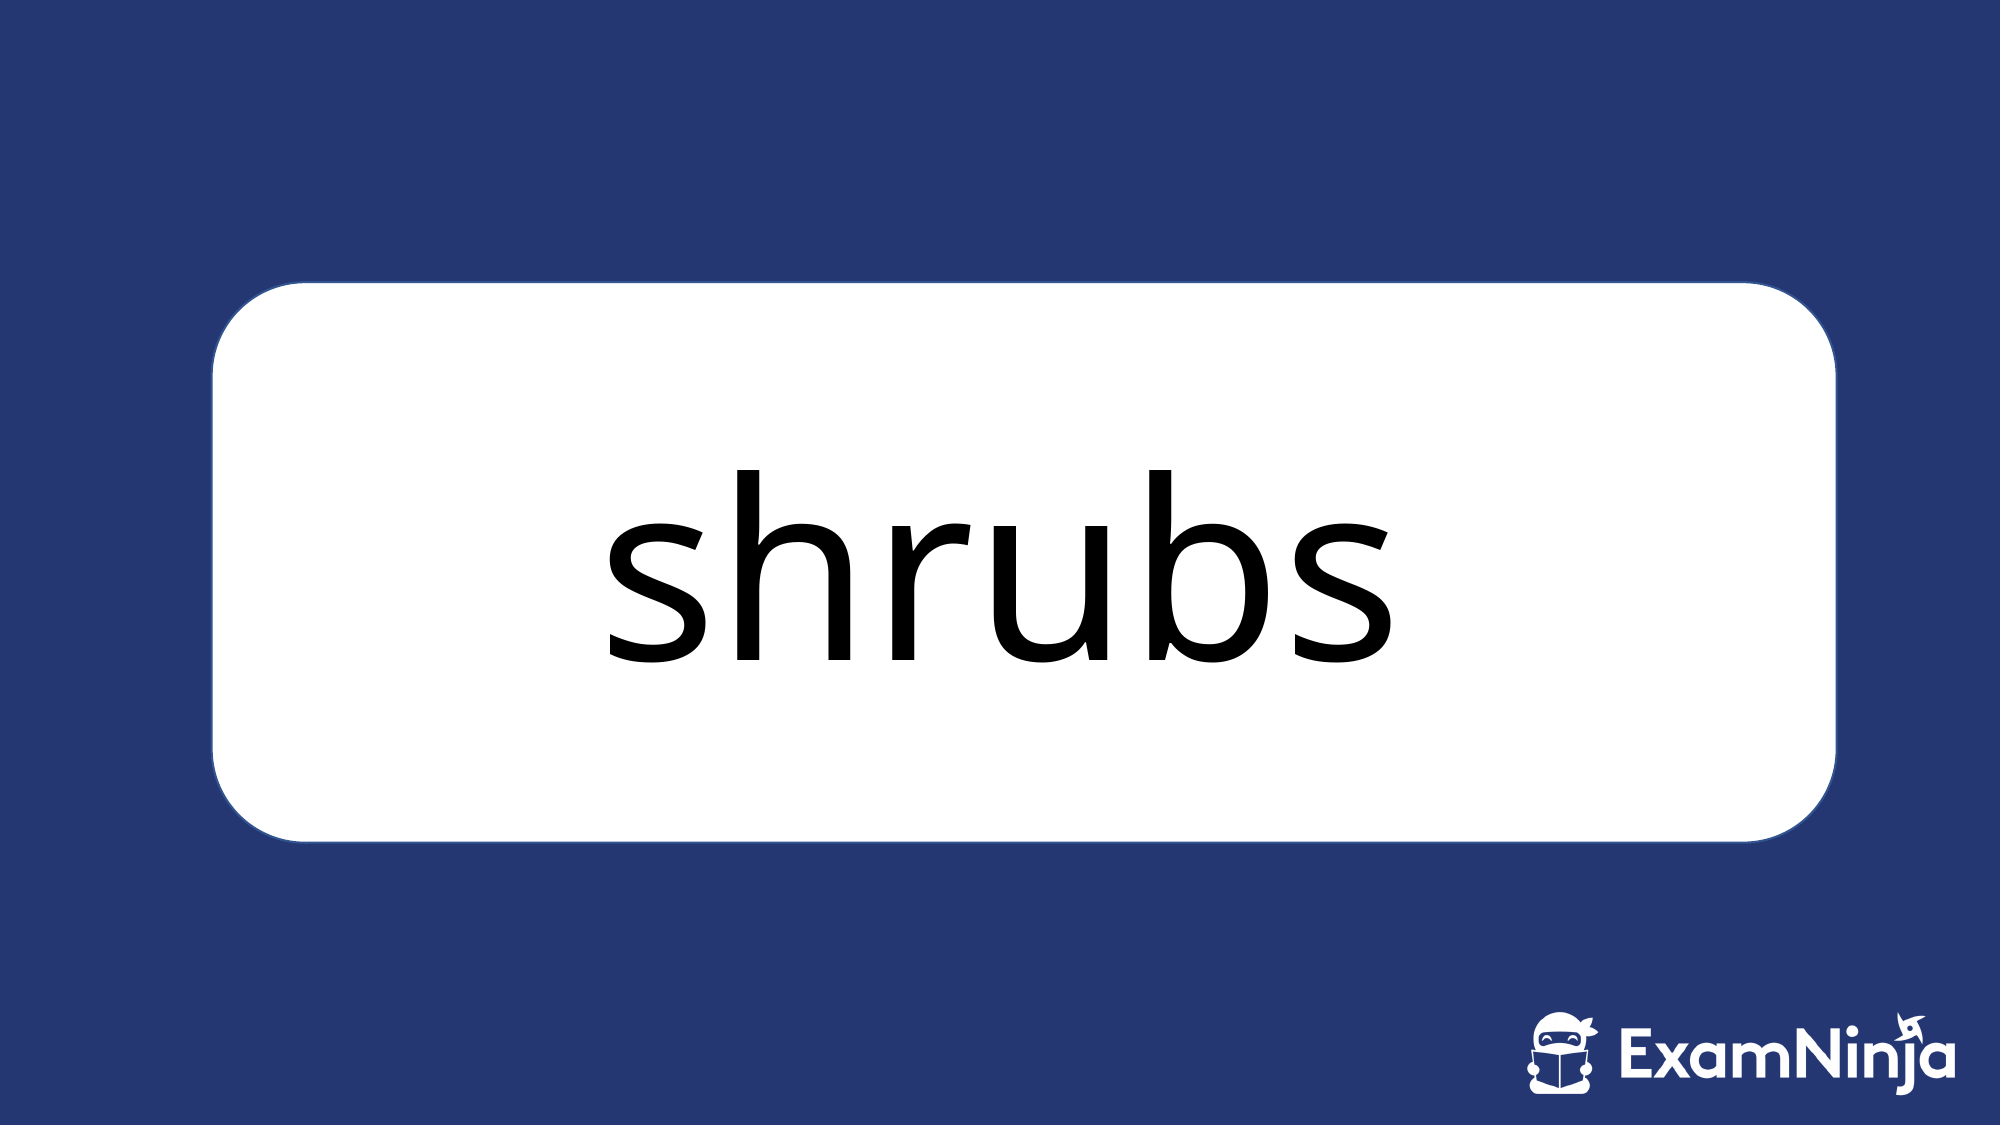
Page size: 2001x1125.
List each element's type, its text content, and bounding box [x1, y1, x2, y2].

picture [1501, 1003, 1979, 1102]
text_box [210, 281, 1838, 403]
text_box [210, 719, 1838, 844]
text_box shrubs [143, 403, 1857, 719]
